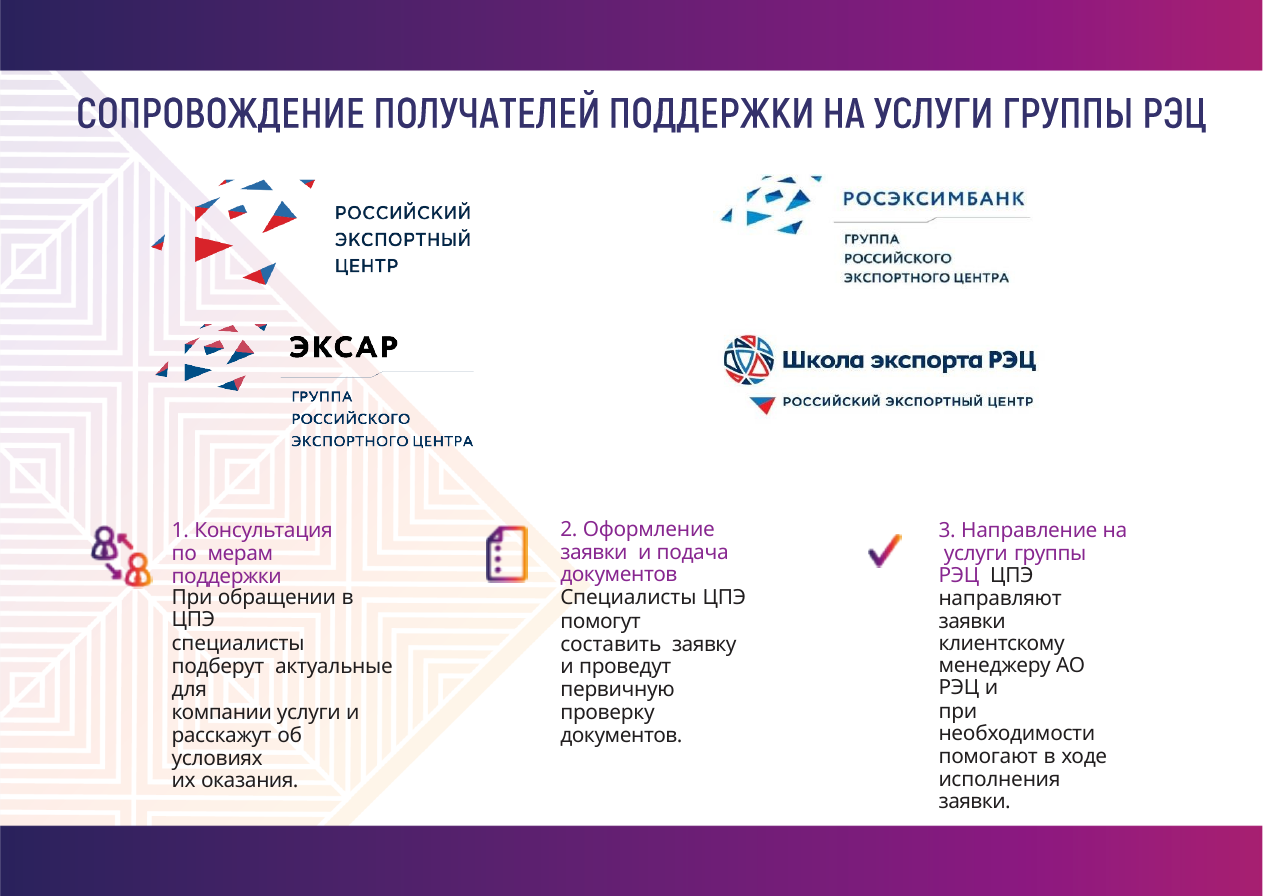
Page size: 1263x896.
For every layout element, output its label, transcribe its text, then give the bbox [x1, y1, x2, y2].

text_box 2. Оформление заявки и подача документов Специалисты ЦПЭ помогут составить заявку и проведут первичную проверку документов. [558, 597, 784, 747]
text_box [90, 174, 1054, 589]
text_box 3. Направление на услуги группы РЭЦ ЦПЭ направляют заявки клиентскому менеджеру АО РЭЦ и при необходимости помогают в ходе исполнения заявки. [936, 515, 1152, 814]
picture [0, 0, 1263, 896]
text_box 1. Консультация по мерам поддержки При обращении в ЦПЭ специалисты подберут актуальные для компании услуги и расскажут об условиях их оказания. [169, 597, 397, 792]
